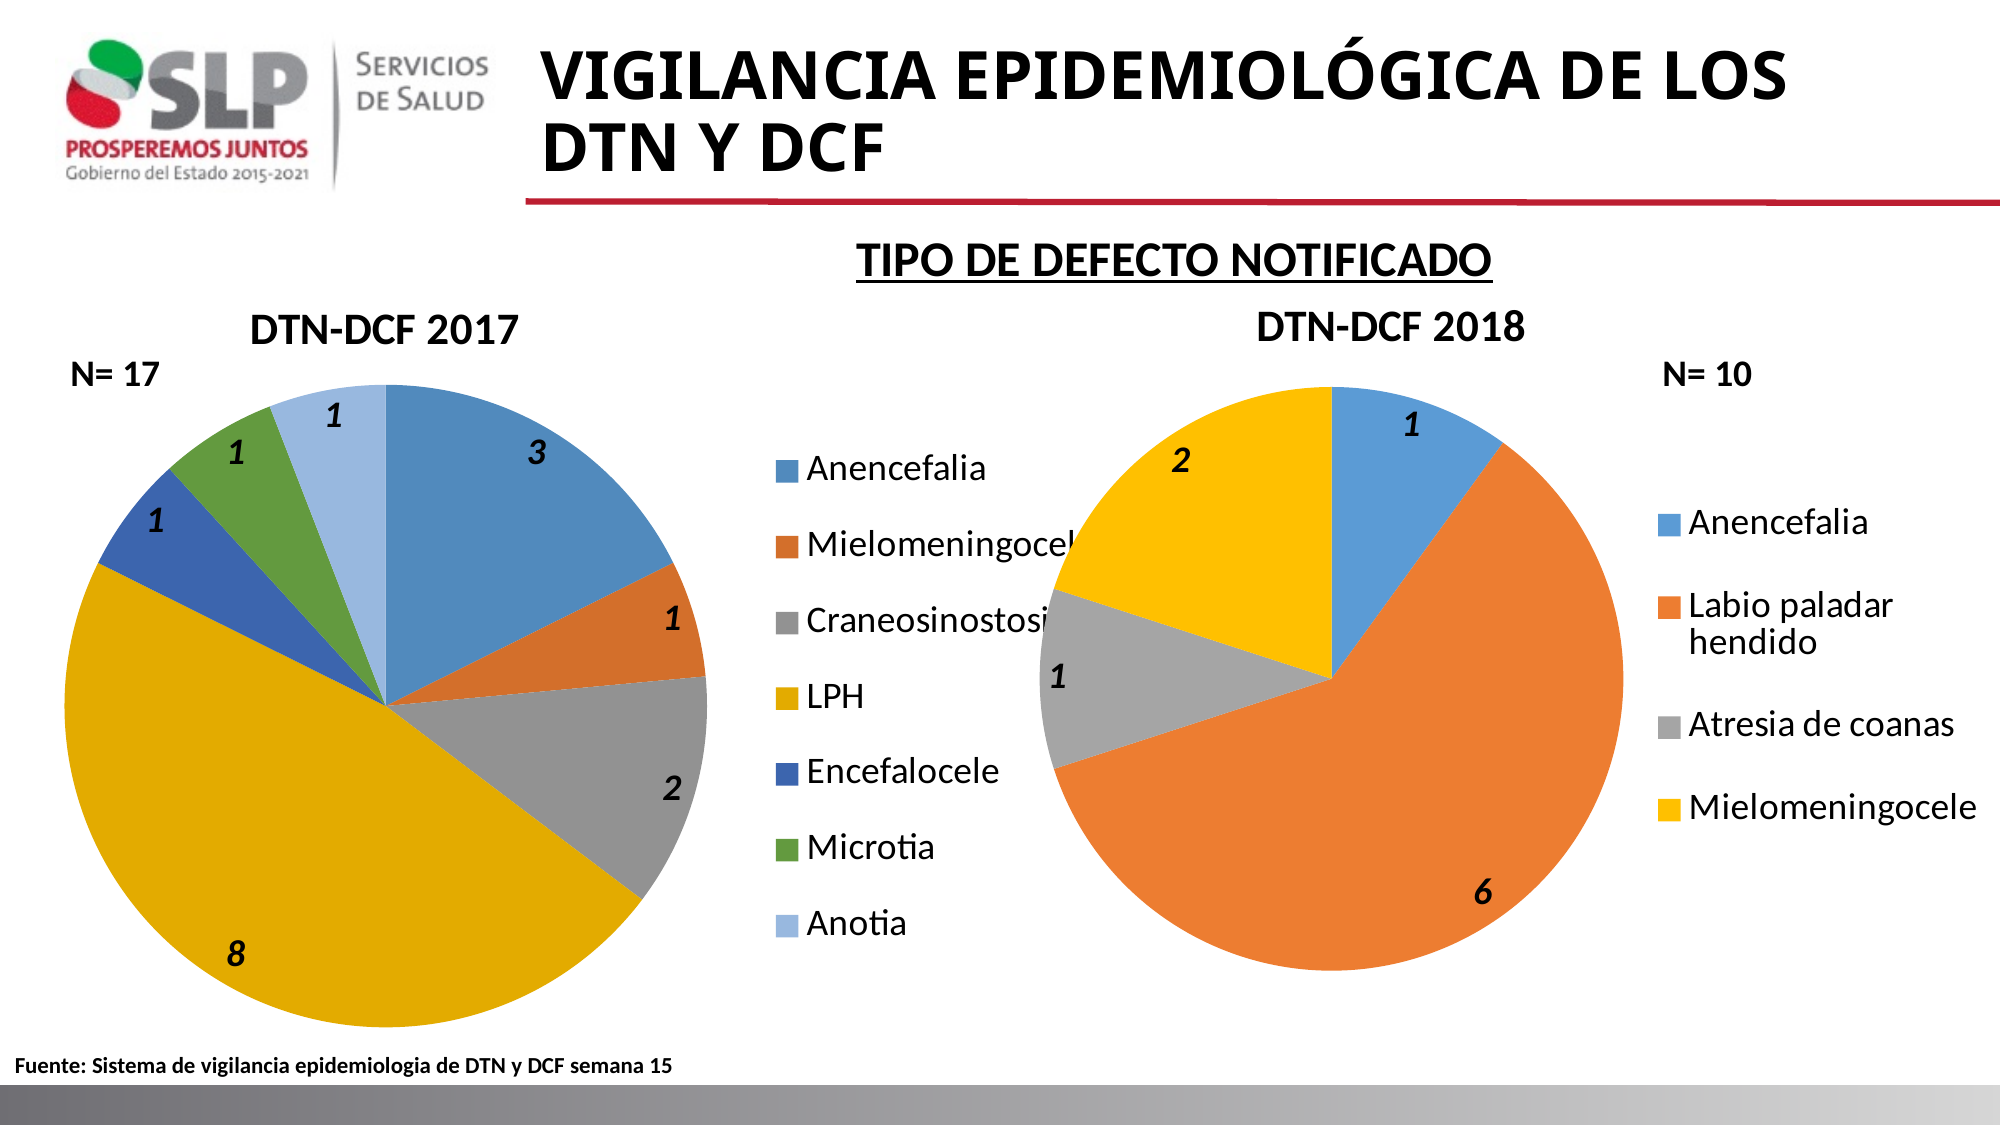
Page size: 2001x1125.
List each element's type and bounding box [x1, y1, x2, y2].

text_box [0, 1021, 2000, 1125]
text_box [0, 32, 2000, 273]
chart [0, 241, 2000, 1043]
